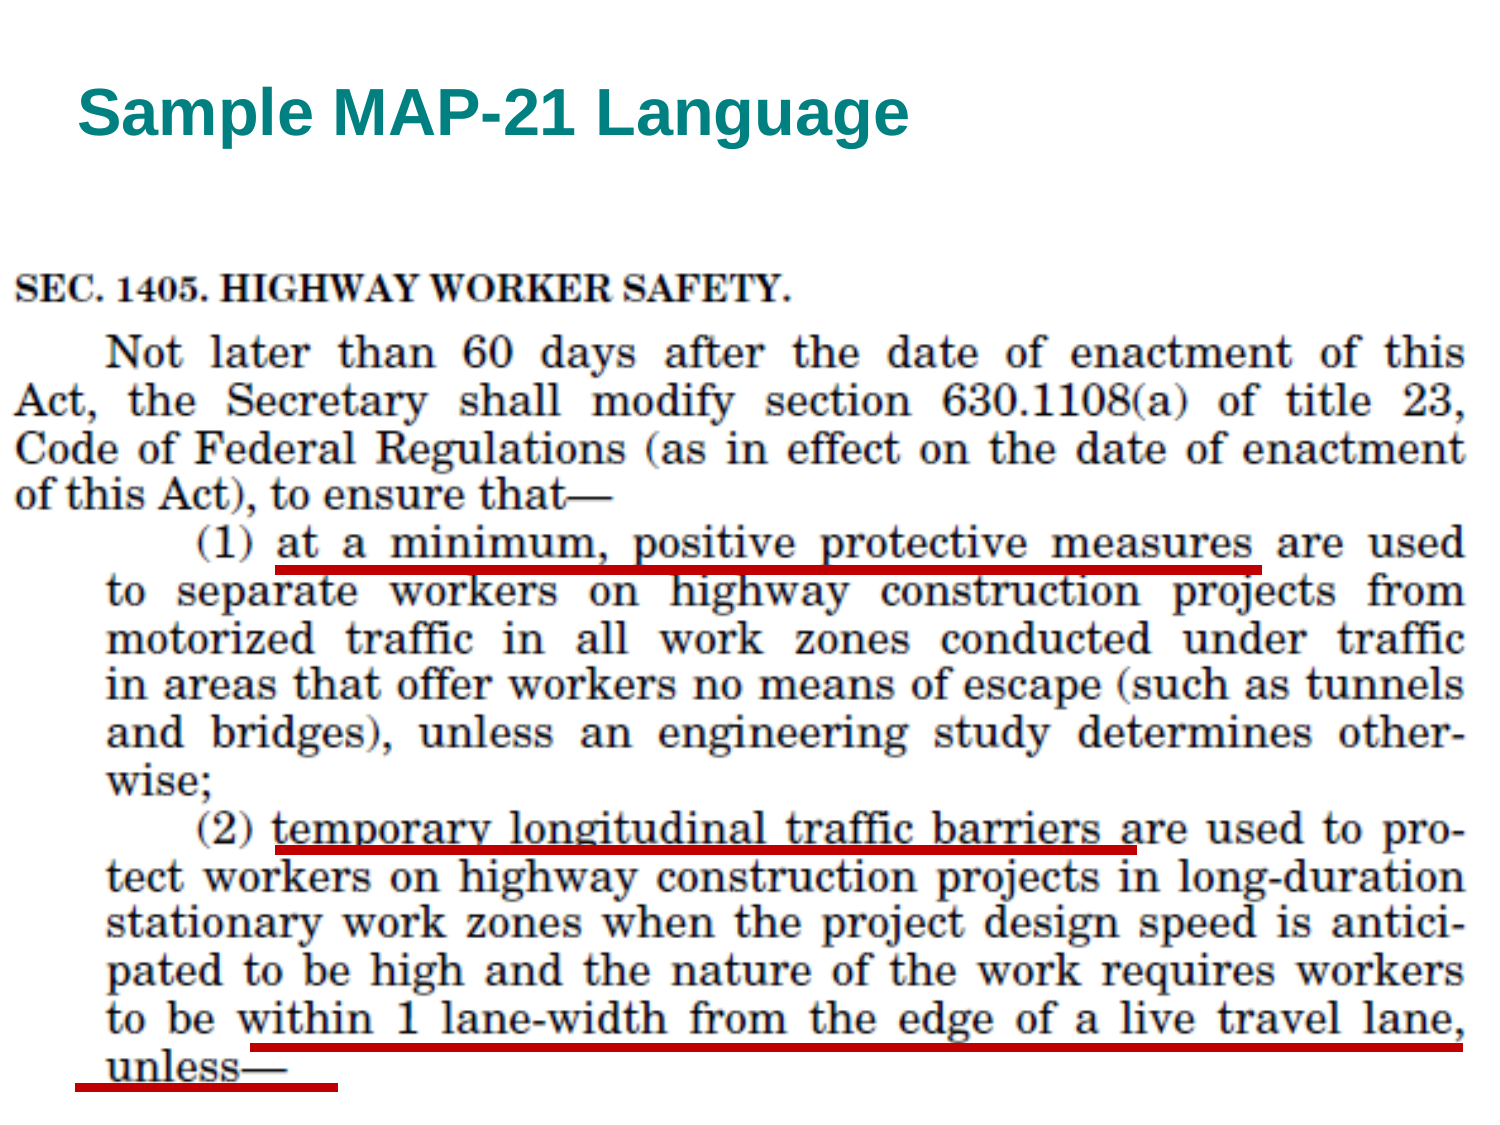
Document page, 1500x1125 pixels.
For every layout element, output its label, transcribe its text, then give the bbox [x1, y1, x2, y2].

picture [0, 262, 1500, 1090]
title Sample MAP-21 Language [62, 0, 1500, 218]
